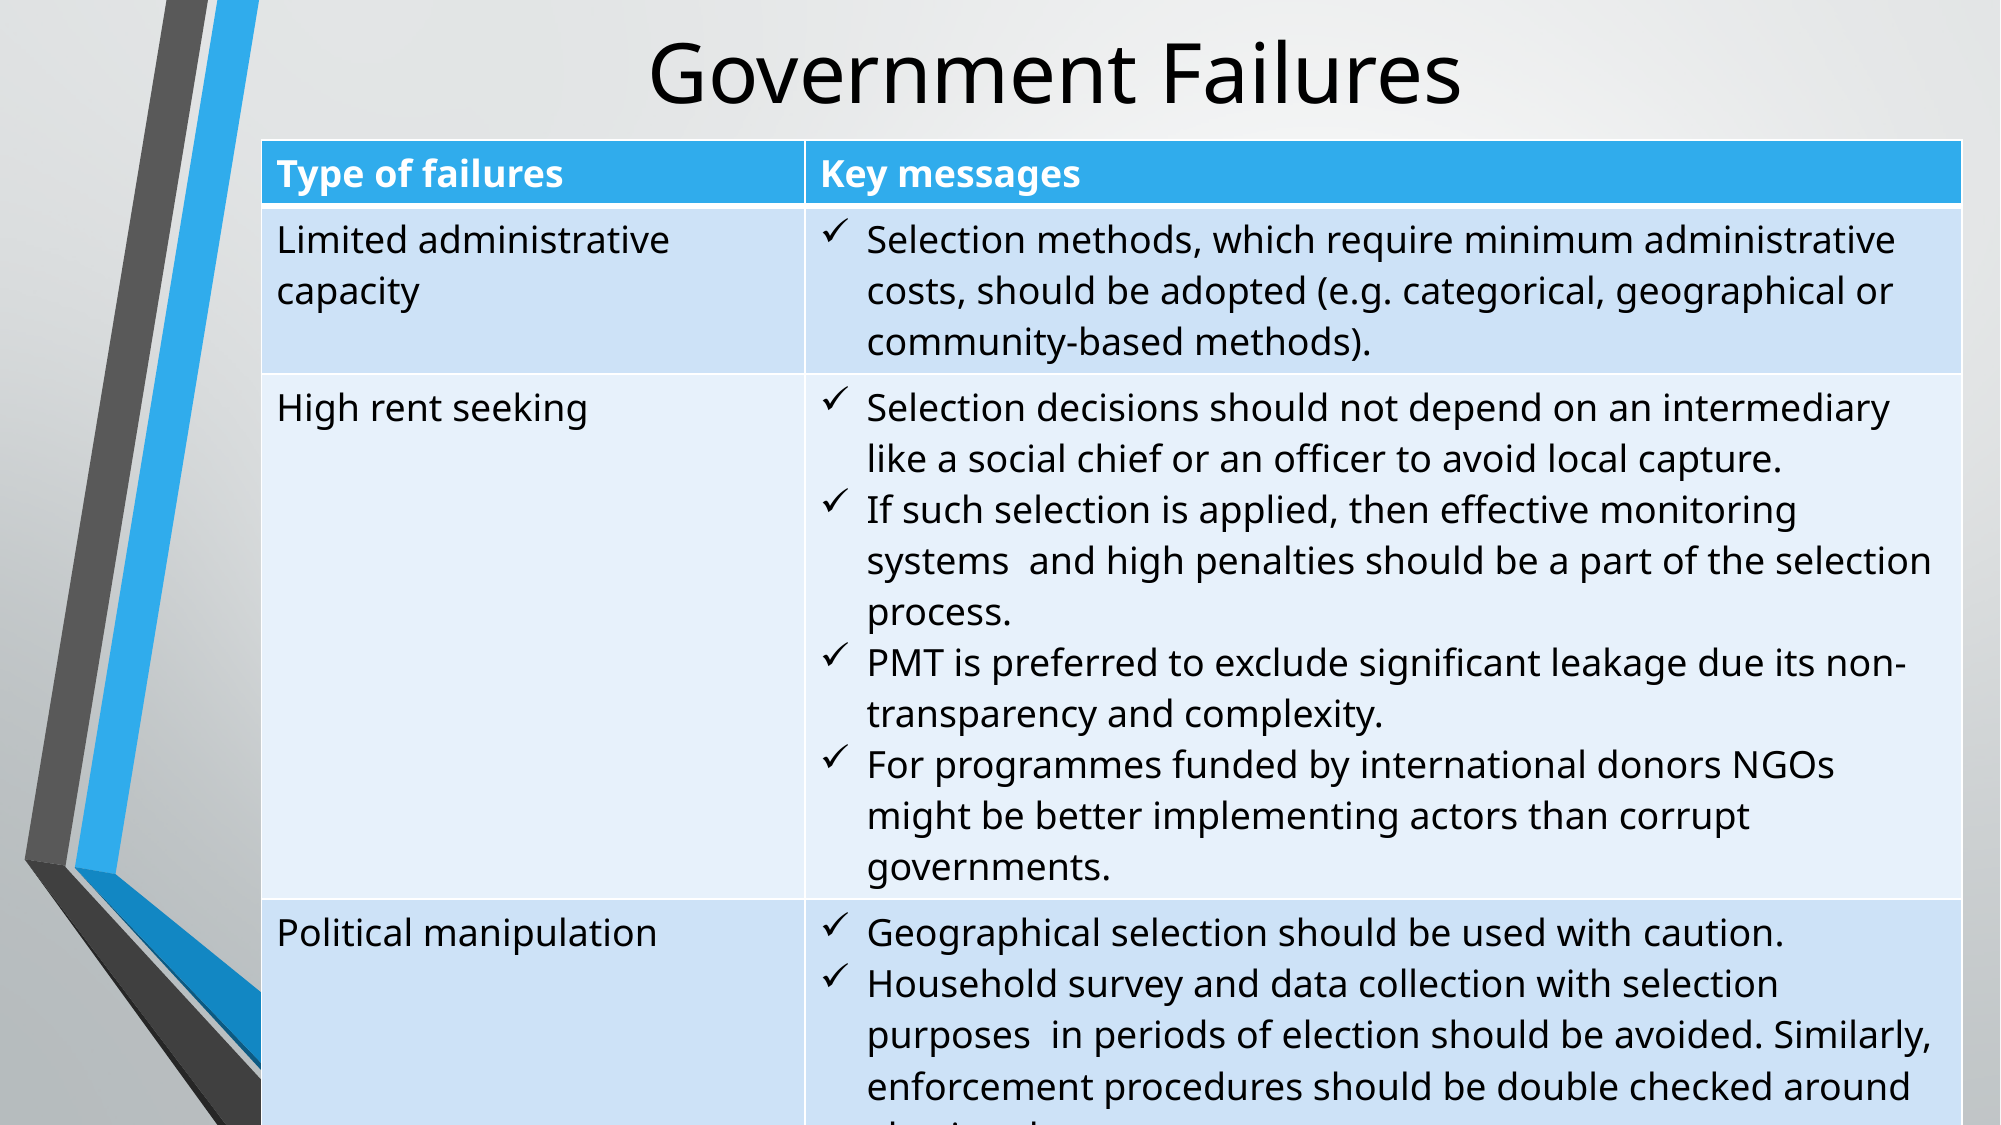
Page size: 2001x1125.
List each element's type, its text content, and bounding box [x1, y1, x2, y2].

table_header Key messages [806, 141, 1961, 203]
title Government Failures [234, 0, 1878, 140]
table_cell Political manipulation [262, 900, 804, 1125]
table_header Type of failures [262, 141, 804, 203]
table_cell High rent seeking [262, 375, 804, 898]
table_cell Selection decisions should not depend on an intermediary like a social chief or an officer to avoid local capture. If such selection is applied, then effective monitoring systems and high penalties should be a part of the selection process. PMT is preferred to exclude significant leakage due its non-transparency and complexity. For programmes funded by international donors NGOs might be better implementing actors than corrupt governments. [806, 375, 1961, 898]
table_cell Geographical selection should be used with caution. Household survey and data collection with selection purposes in periods of election should be avoided. Similarly, enforcement procedures should be double checked around election dates. International donors might be effective in excluding the biases in the design because of government ideology or domination of specific groups of interest. [806, 900, 1961, 1125]
table_cell Limited administrative capacity [262, 209, 804, 373]
table_cell Selection methods, which require minimum administrative costs, should be adopted (e.g. categorical, geographical or community-based methods). [806, 209, 1961, 373]
